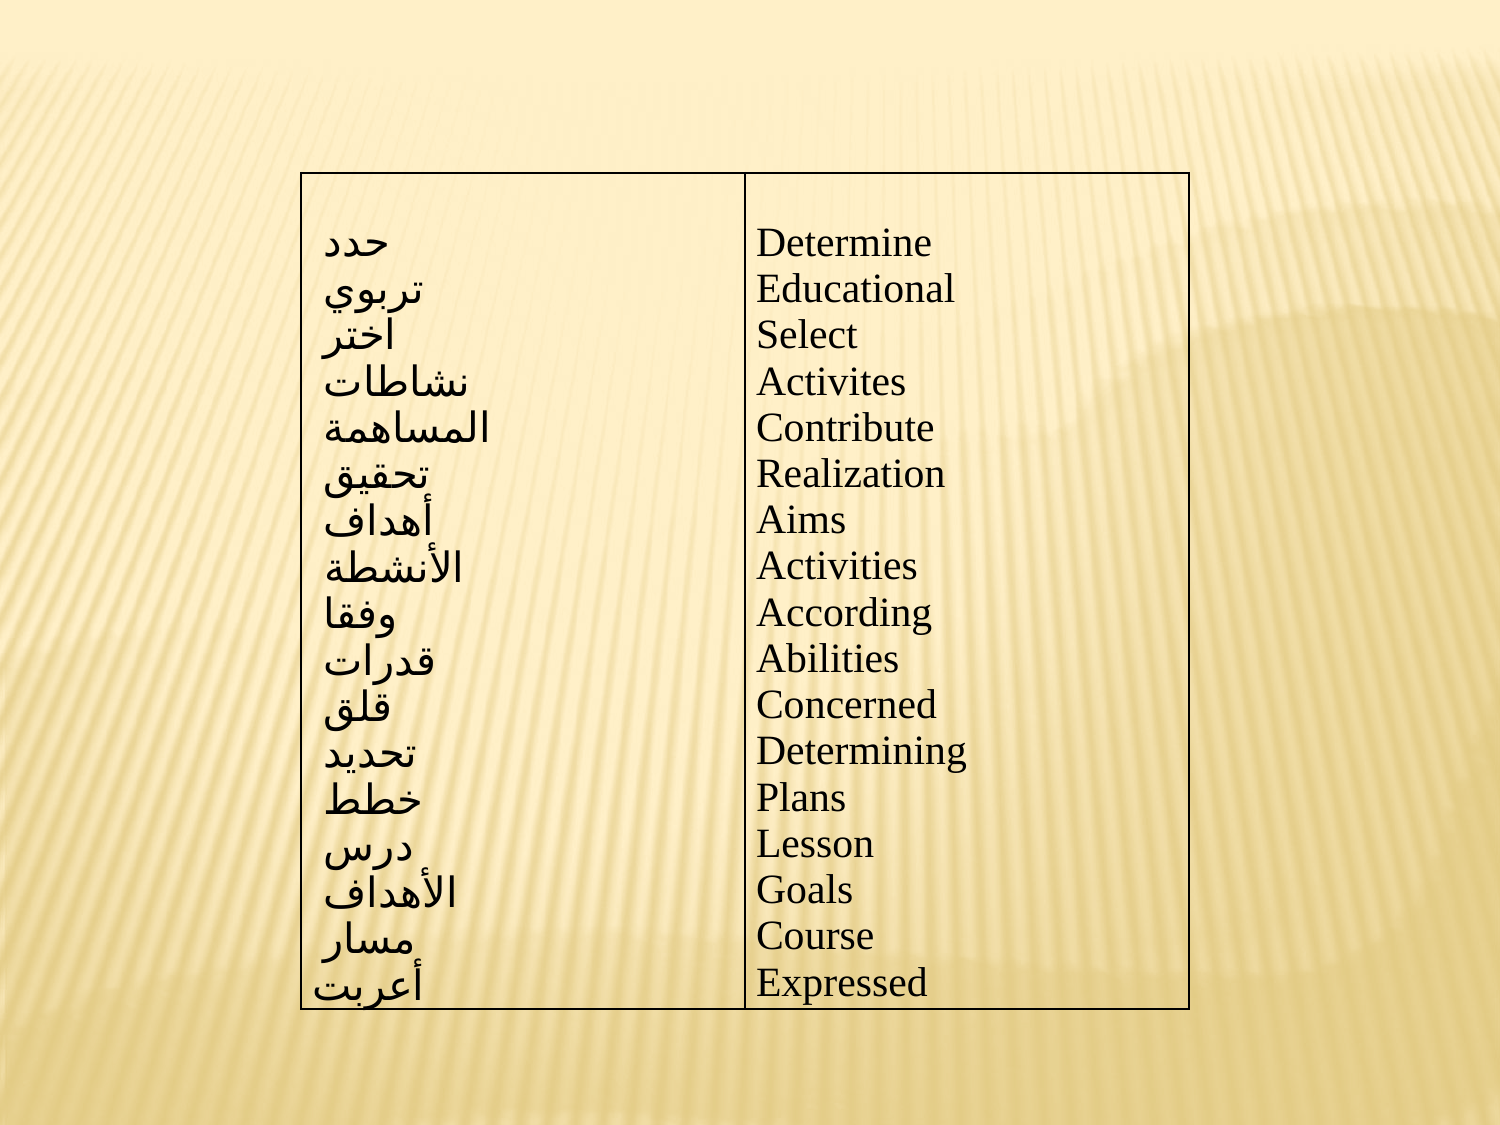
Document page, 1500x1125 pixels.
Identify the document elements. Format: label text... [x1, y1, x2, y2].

table_header حدد تربوي اختر نشاطات المساهمة تحقيق أهداف الأنشطة وفقا قدرات قلق تحديد خطط درس الأهداف مسار أعربت [302, 174, 744, 1008]
table_header Determine Educational Select Activites Contribute Realization Aims Activities According Abilities Concerned Determining Plans Lesson Goals Course Expressed [746, 174, 1188, 1008]
